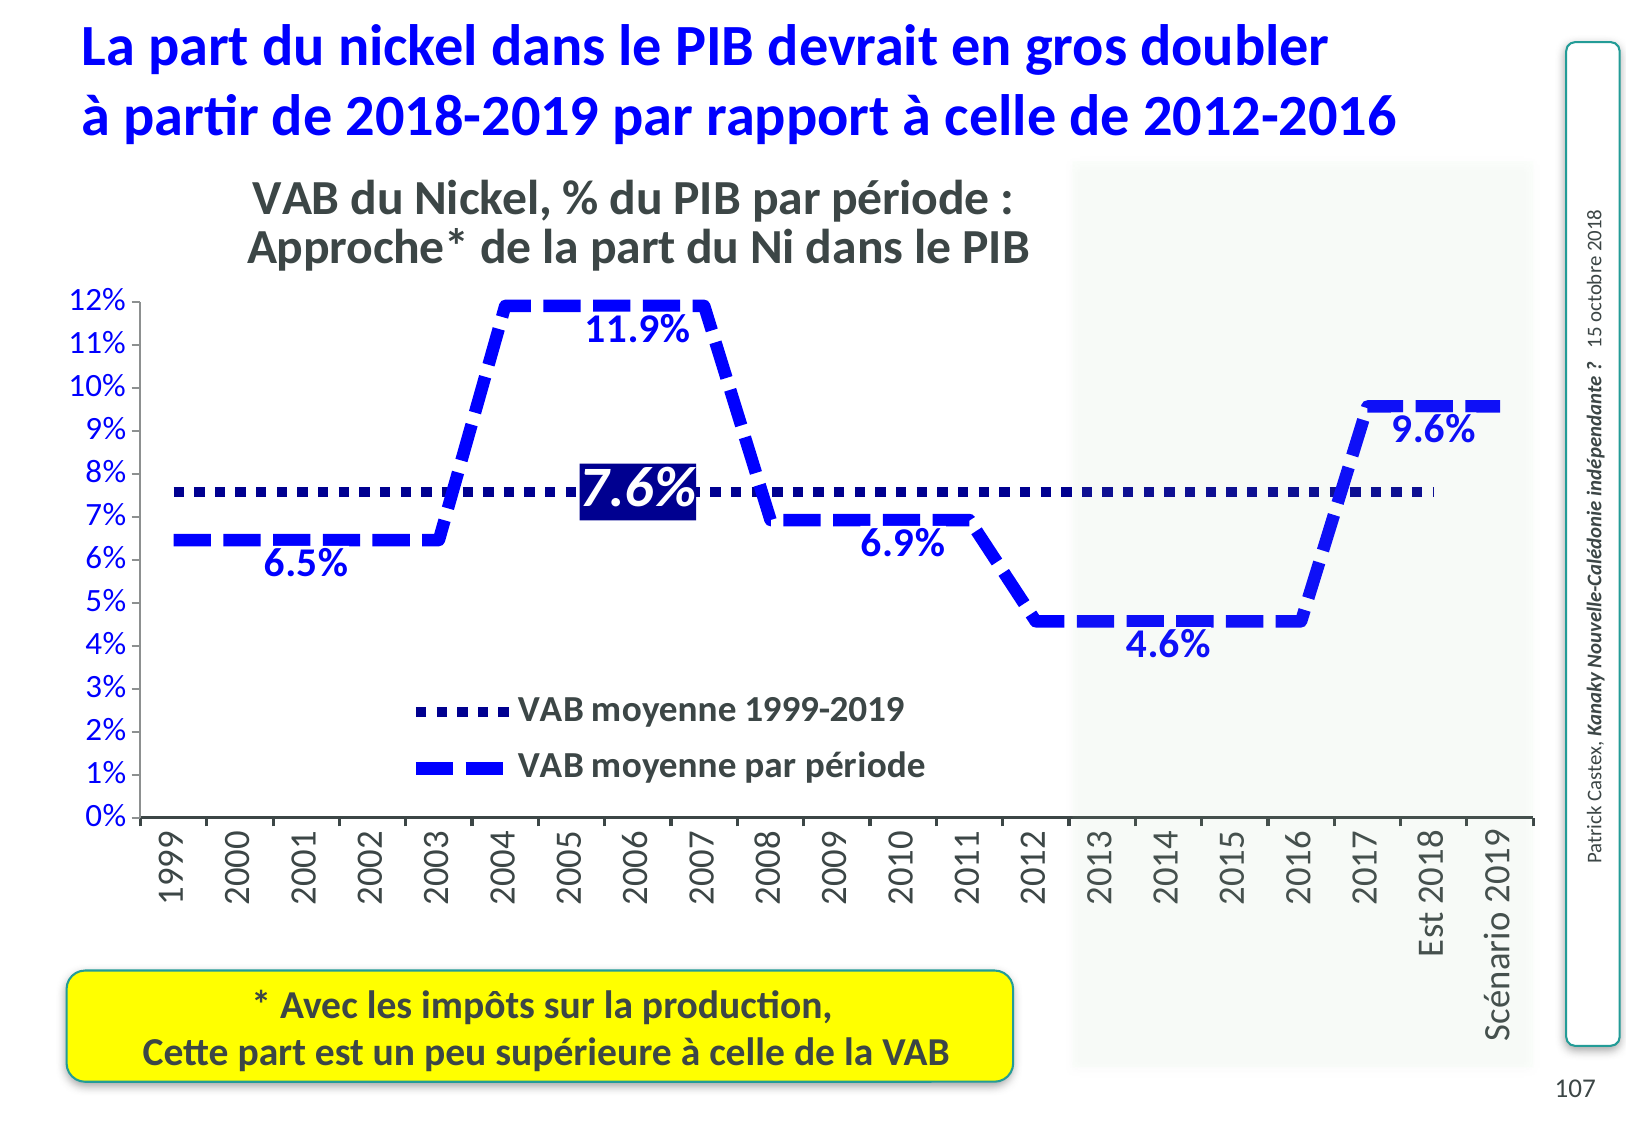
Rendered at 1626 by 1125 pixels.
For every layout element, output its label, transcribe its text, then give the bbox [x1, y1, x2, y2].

title La part du nickel dans le PIB devrait en gros doubler à partir de 2018-2019 par rapport à celle de 2012-2016 [66, 0, 1544, 152]
chart [66, 154, 1544, 1083]
